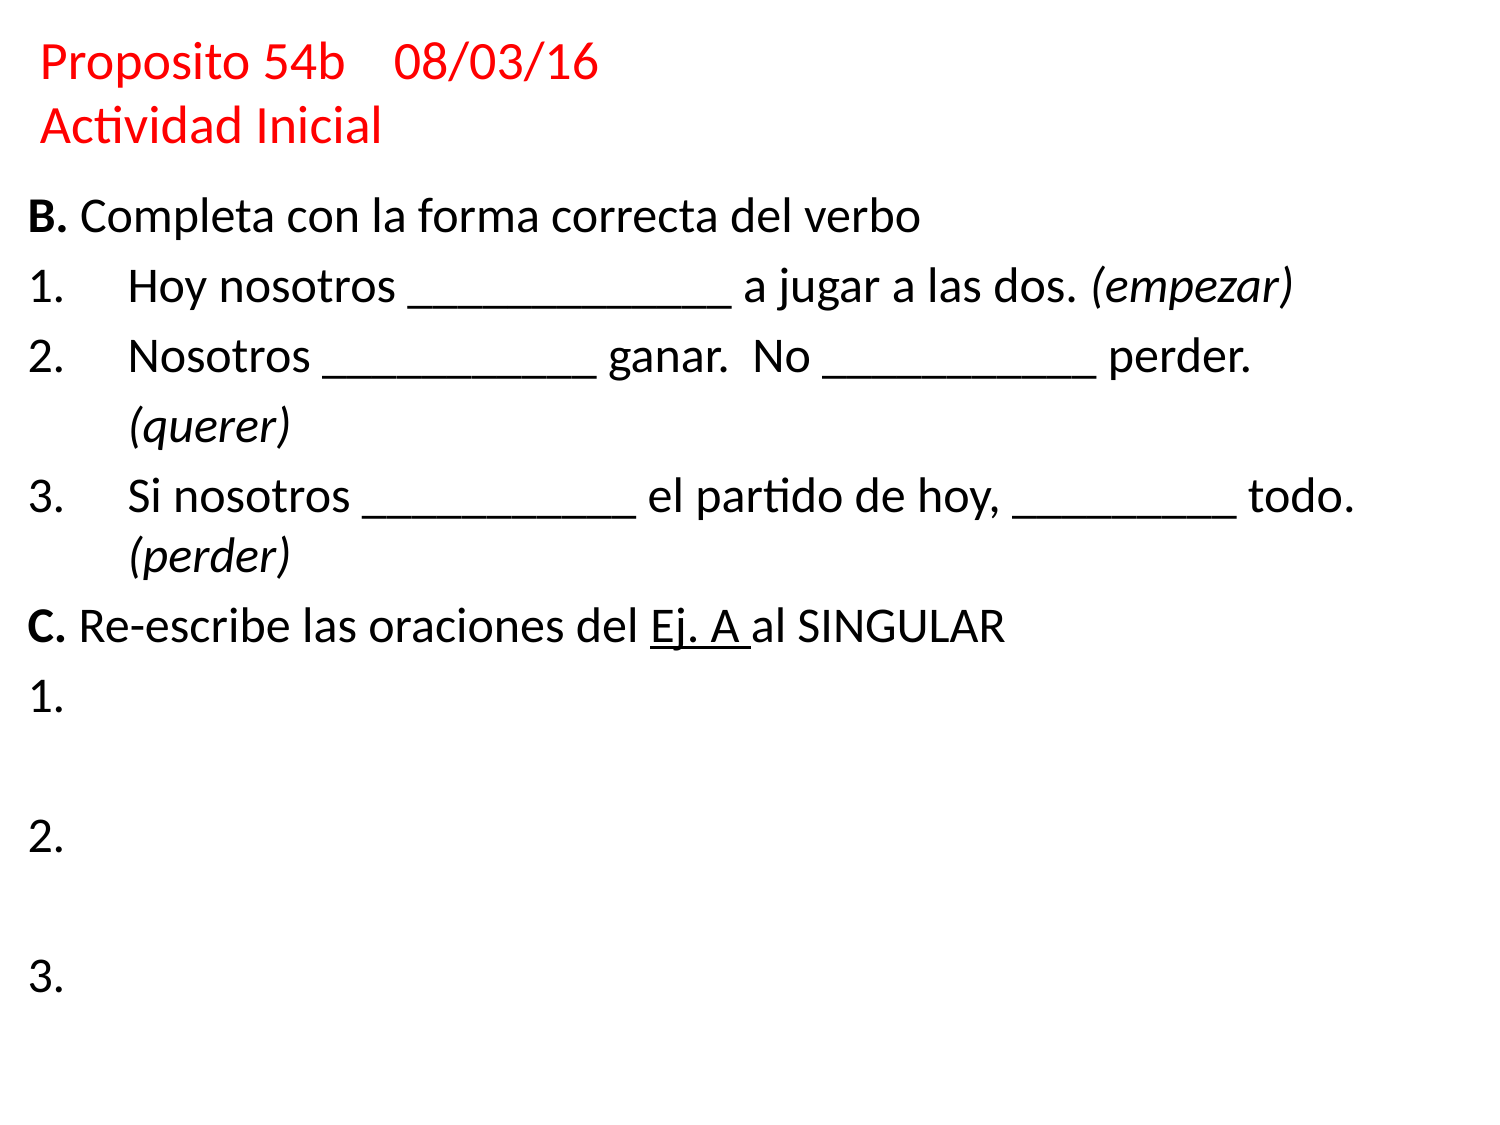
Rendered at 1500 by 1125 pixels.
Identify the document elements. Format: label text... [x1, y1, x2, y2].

title Proposito 54b 08/03/16 Actividad Inicial [24, 17, 1375, 163]
list B. Completa con la forma correcta del verbo Hoy nosotros _____________ a jugar a las dos. (empezar) Nosotros ___________ ganar. No ___________ perder. (querer) Si nosotros ___________ el partido de hoy, _________ todo. (perder) C. Re-escribe las oraciones del Ej. A al SINGULAR 1. 2. 3. [12, 174, 1500, 1100]
